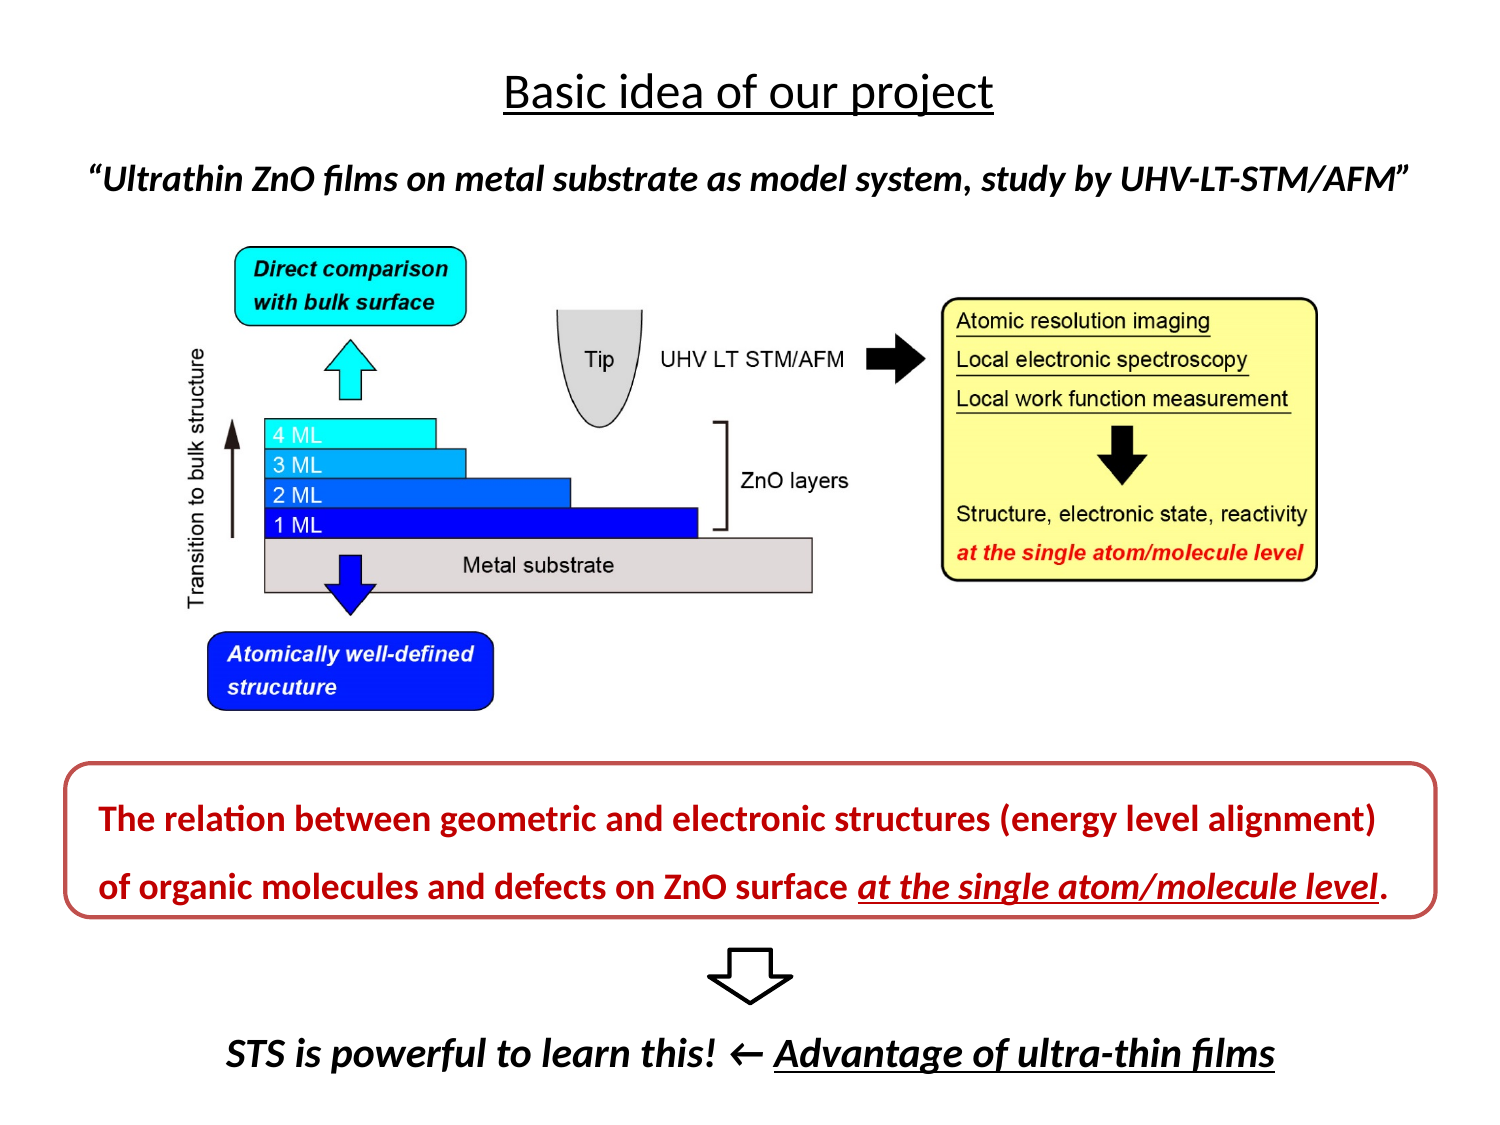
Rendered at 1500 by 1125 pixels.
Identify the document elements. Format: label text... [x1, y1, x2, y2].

text_box The relation between geometric and electronic structures (energy level alignment) of organic molecules and defects on ZnO surface at the single atom/molecule level. [83, 764, 1417, 915]
picture [183, 245, 1319, 711]
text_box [208, 949, 1294, 1085]
text_box Basic idea of our project [488, 50, 1010, 126]
text_box “Ultrathin ZnO films on metal substrate as model system, study by UHV-LT-STM/AFM” [71, 146, 1429, 207]
text_box [63, 761, 1438, 920]
